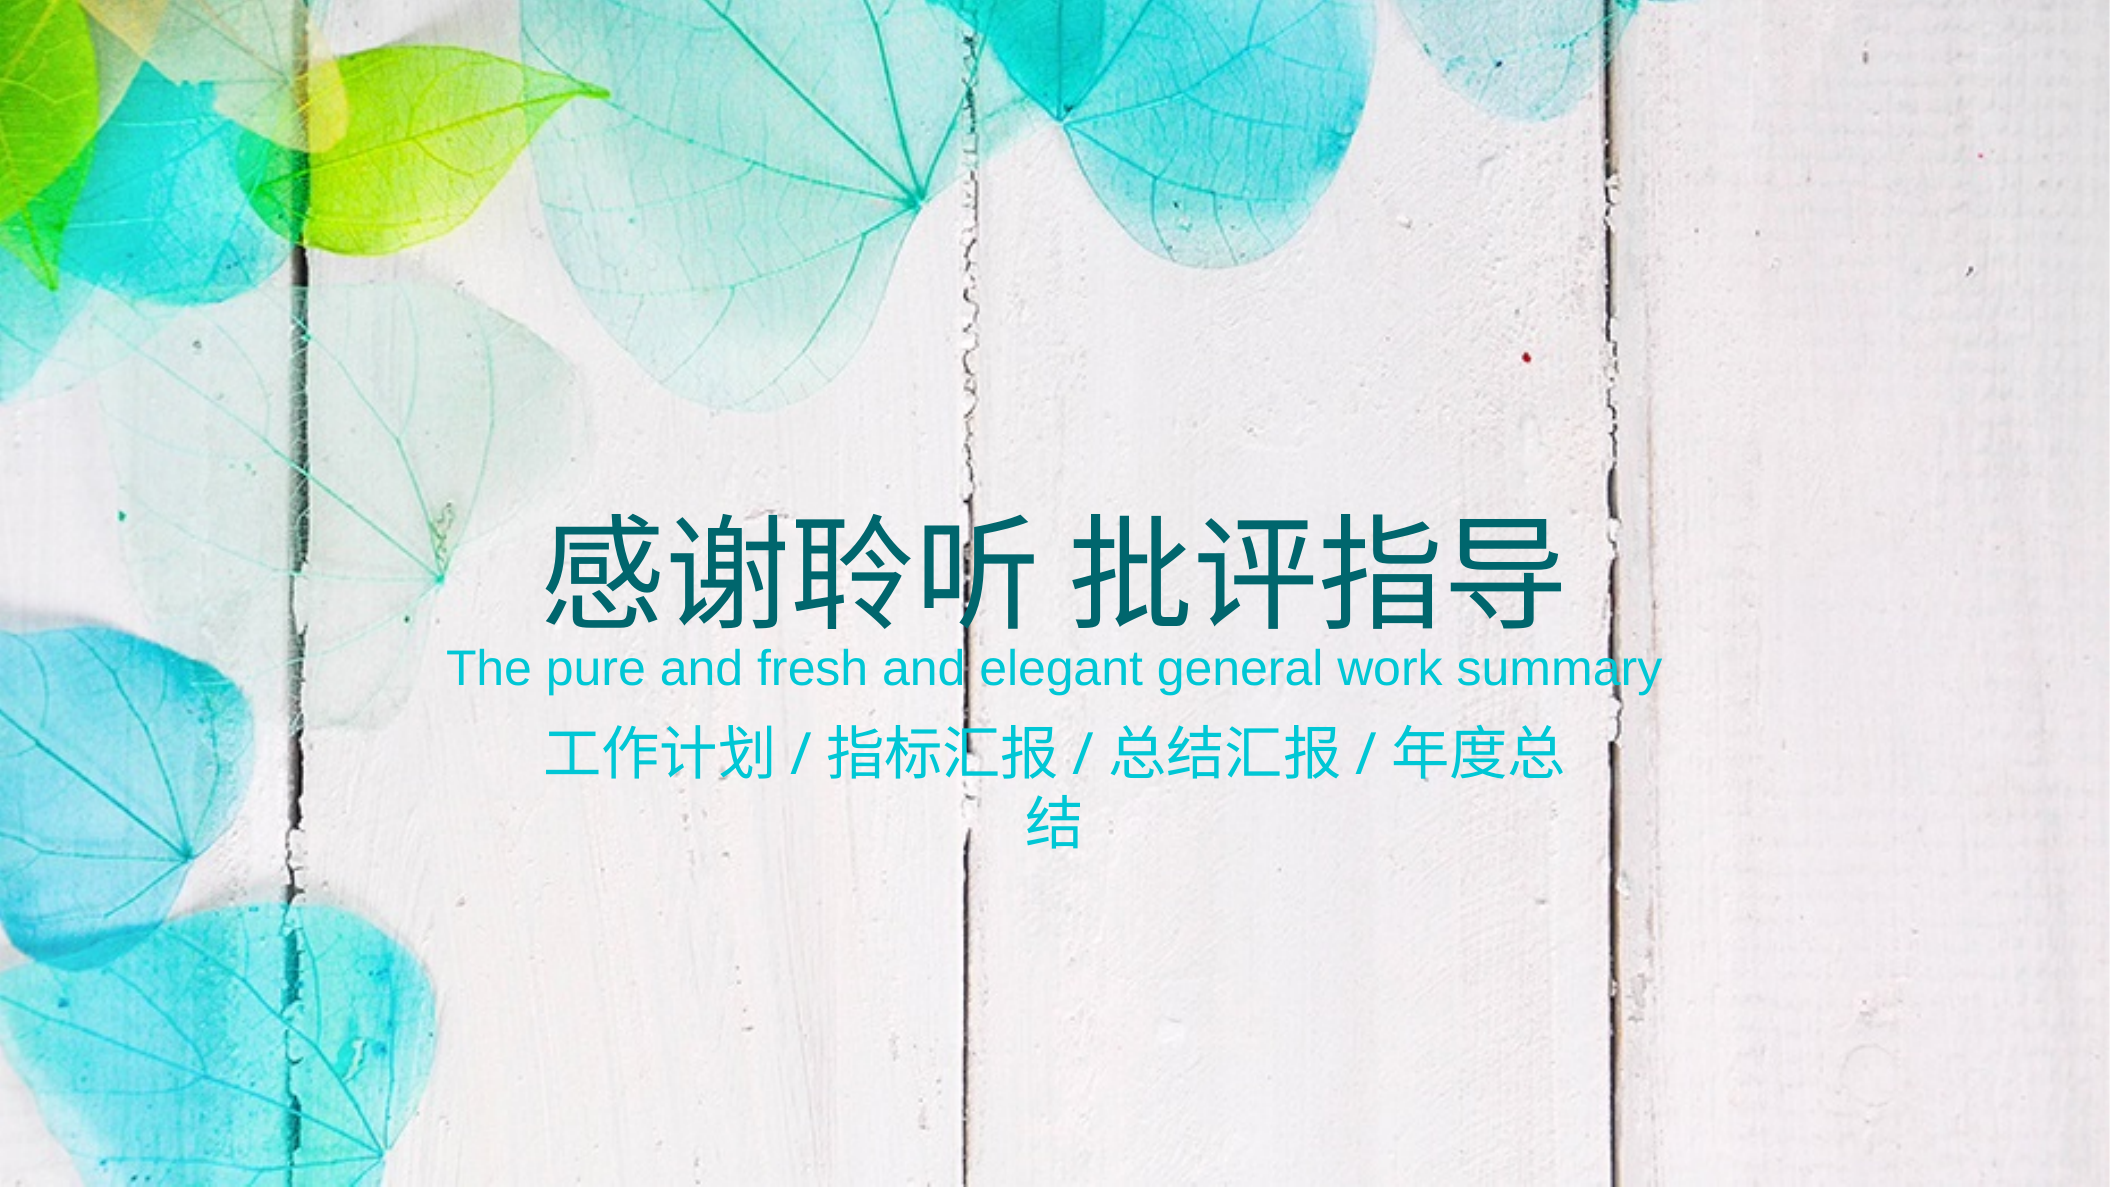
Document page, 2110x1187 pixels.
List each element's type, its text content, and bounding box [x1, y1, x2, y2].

text_box 工作计划/指标汇报/总结汇报/年度总结 [506, 708, 1604, 864]
text_box The pure and fresh and elegant general work summary [425, 627, 1684, 703]
text_box 感谢聆听 批评指导 [288, 486, 1821, 652]
text_box [0, 0, 2110, 1187]
